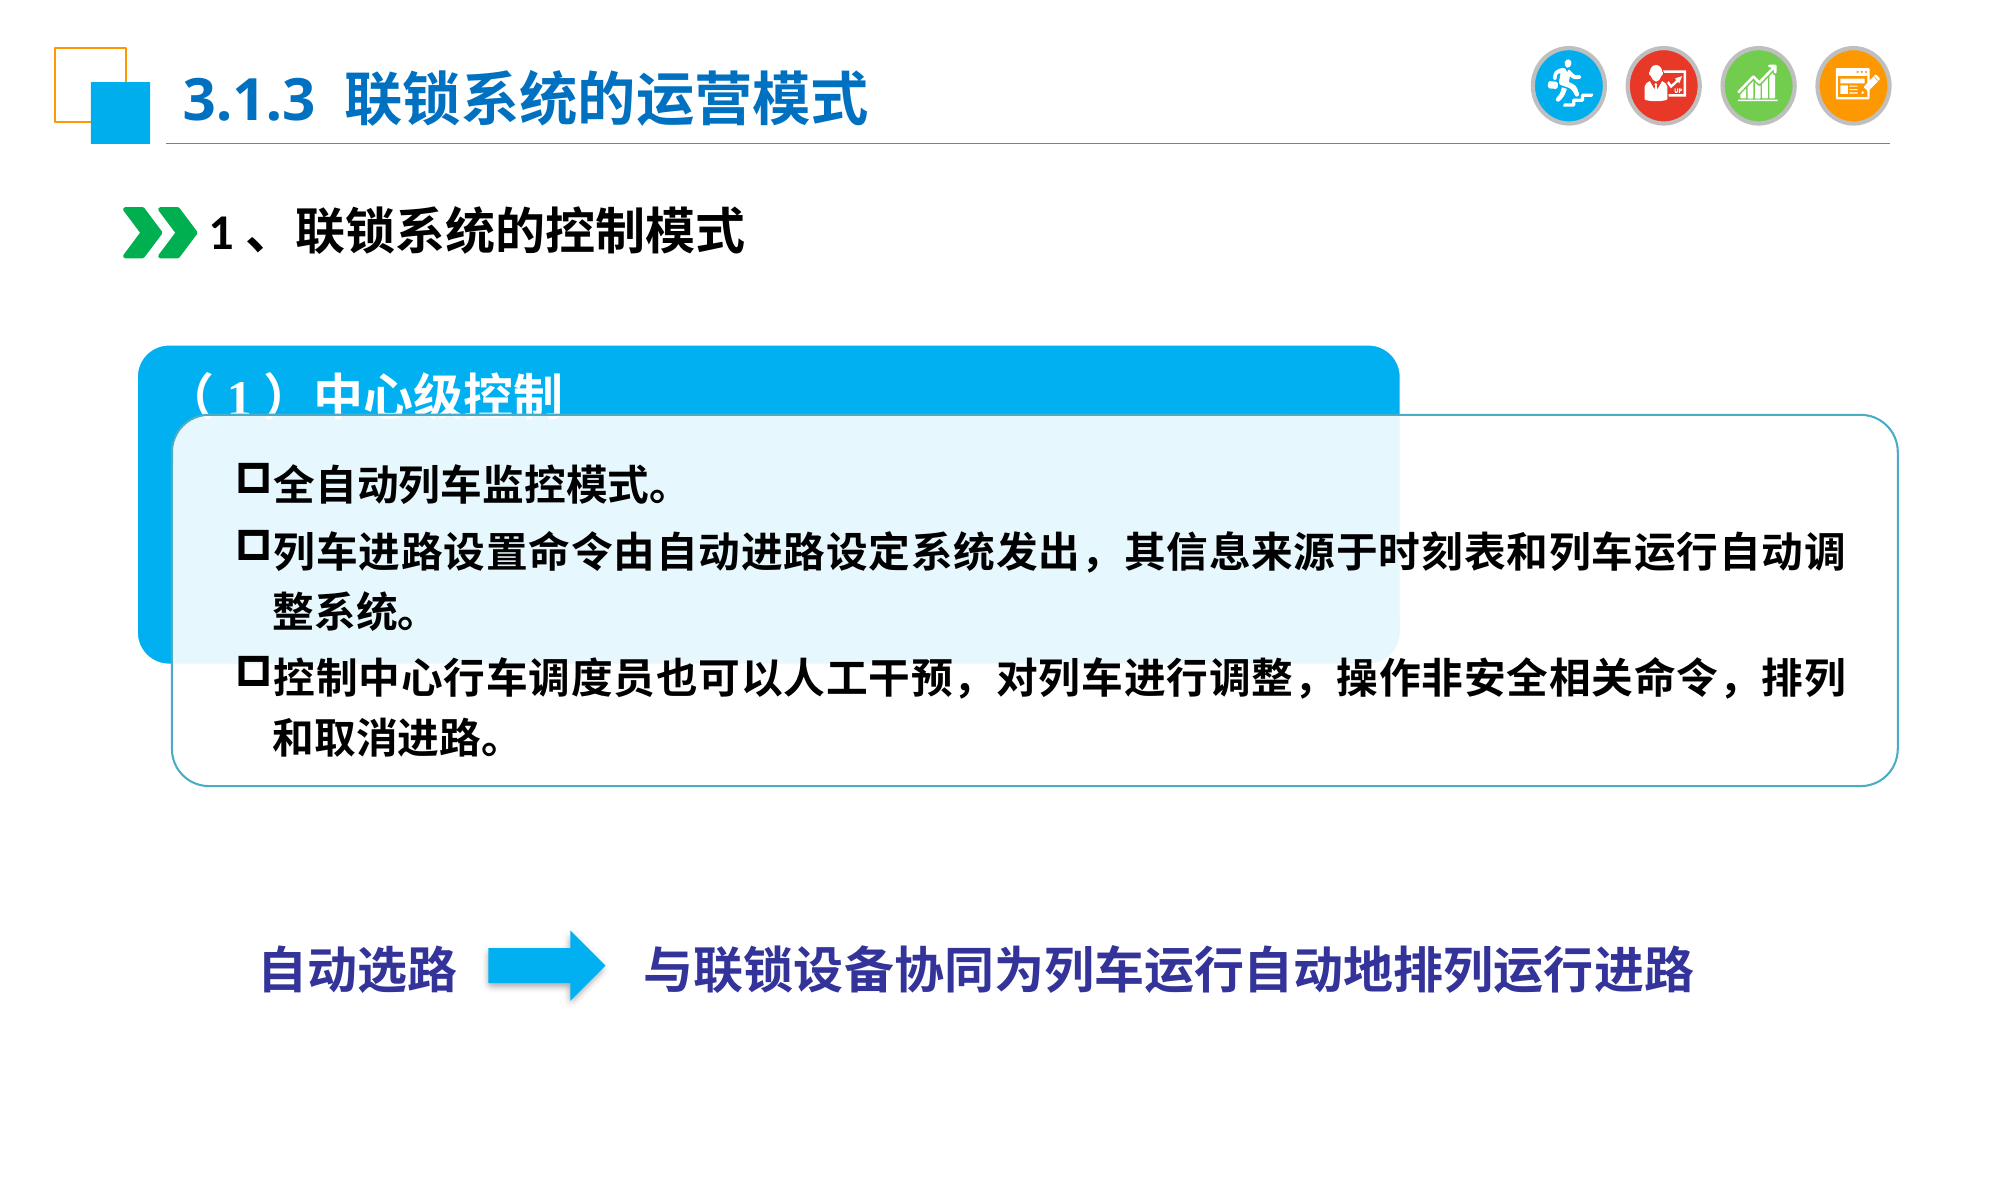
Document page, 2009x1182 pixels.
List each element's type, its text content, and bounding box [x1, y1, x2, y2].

text_box 3.1.3 联锁系统的运营模式 [162, 51, 890, 142]
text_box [124, 191, 759, 269]
text_box 自动选路 [242, 930, 489, 1006]
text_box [136, 344, 1899, 788]
text_box 与联锁设备协同为列车运行自动地排列运行进路 [628, 930, 1801, 1006]
text_box [486, 928, 608, 1003]
